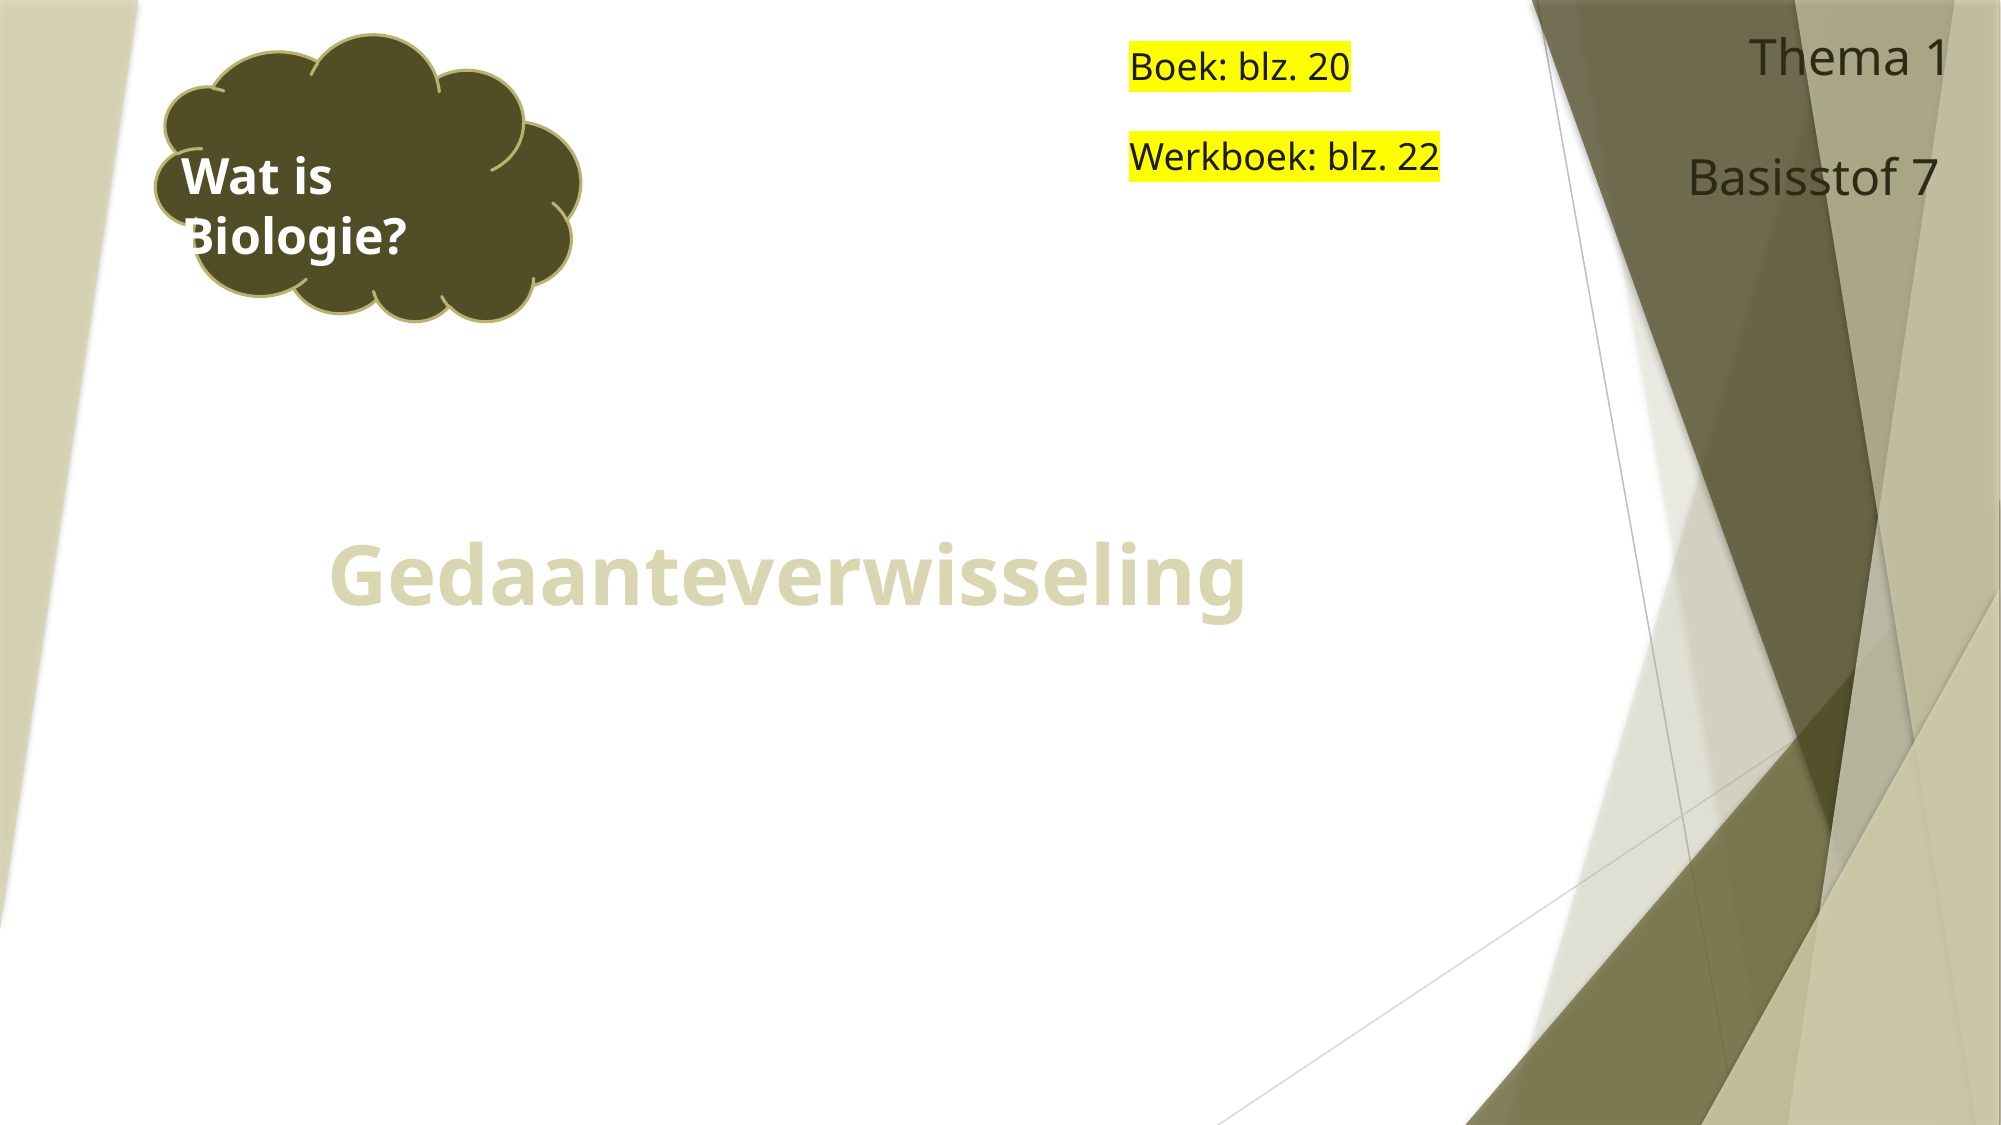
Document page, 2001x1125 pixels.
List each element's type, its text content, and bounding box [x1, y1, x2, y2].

text_box Wat is Biologie? [166, 137, 570, 272]
text_box Boek: blz. 20 Werkboek: blz. 22 [1114, 35, 1729, 186]
text_box [570, 146, 583, 219]
title Gedaanteverwisseling [0, 361, 1707, 882]
text_box [153, 158, 166, 216]
text_box [204, 272, 560, 324]
subtitle Thema 1 Basisstof 7 [1084, 15, 1968, 216]
text_box [163, 33, 562, 140]
